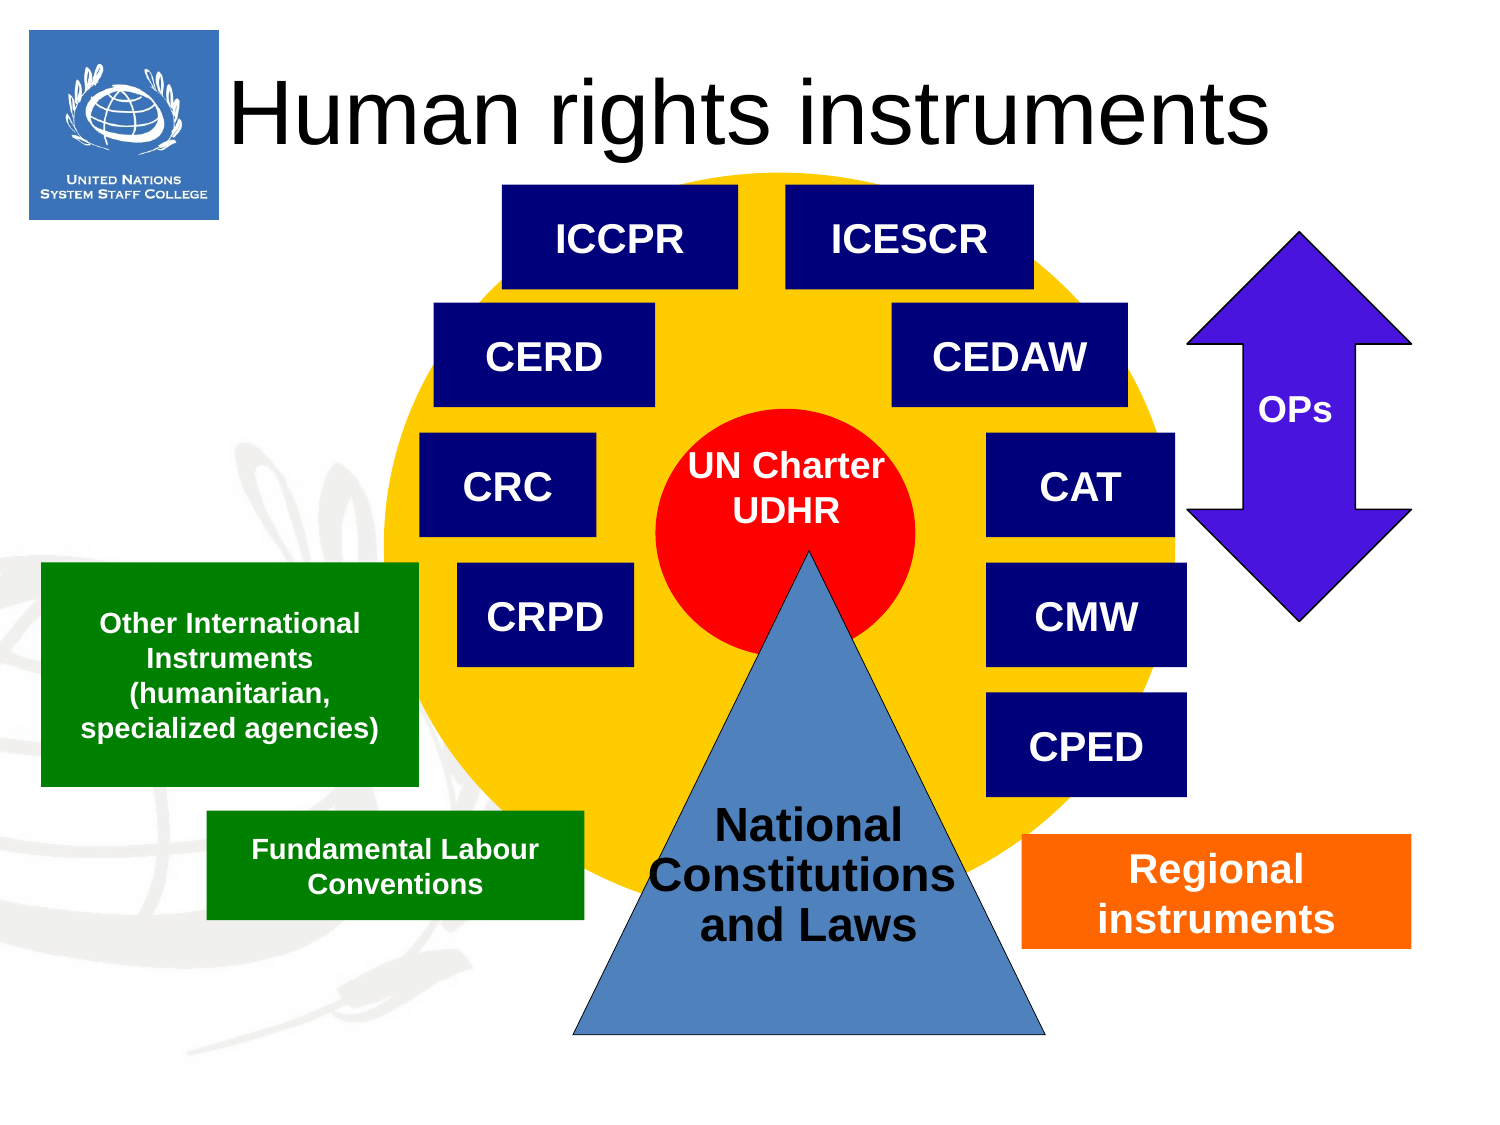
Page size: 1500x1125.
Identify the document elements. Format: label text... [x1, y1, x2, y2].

text_box ICESCR [785, 233, 1034, 290]
text_box ICCPR [501, 233, 739, 290]
text_box CMW [986, 562, 1187, 668]
text_box CERD [433, 302, 656, 408]
text_box Other International Instruments (humanitarian, specialized agencies) [41, 562, 419, 787]
text_box [708, 408, 863, 433]
text_box [383, 233, 1176, 894]
text_box CPED [986, 692, 1187, 798]
text_box UN Charter UDHR [632, 433, 940, 539]
text_box [655, 539, 916, 654]
text_box CAT [986, 432, 1176, 538]
text_box Fundamental Labour Conventions [206, 810, 585, 921]
text_box Human rights instruments [74, 45, 1425, 233]
text_box National Constitutions and Laws [572, 550, 1046, 1035]
text_box Regional instruments [1021, 834, 1412, 949]
text_box OPs [1187, 231, 1412, 622]
text_box CRPD [457, 562, 635, 668]
text_box CEDAW [891, 302, 1128, 408]
picture [29, 30, 219, 220]
text_box CRC [419, 432, 597, 538]
